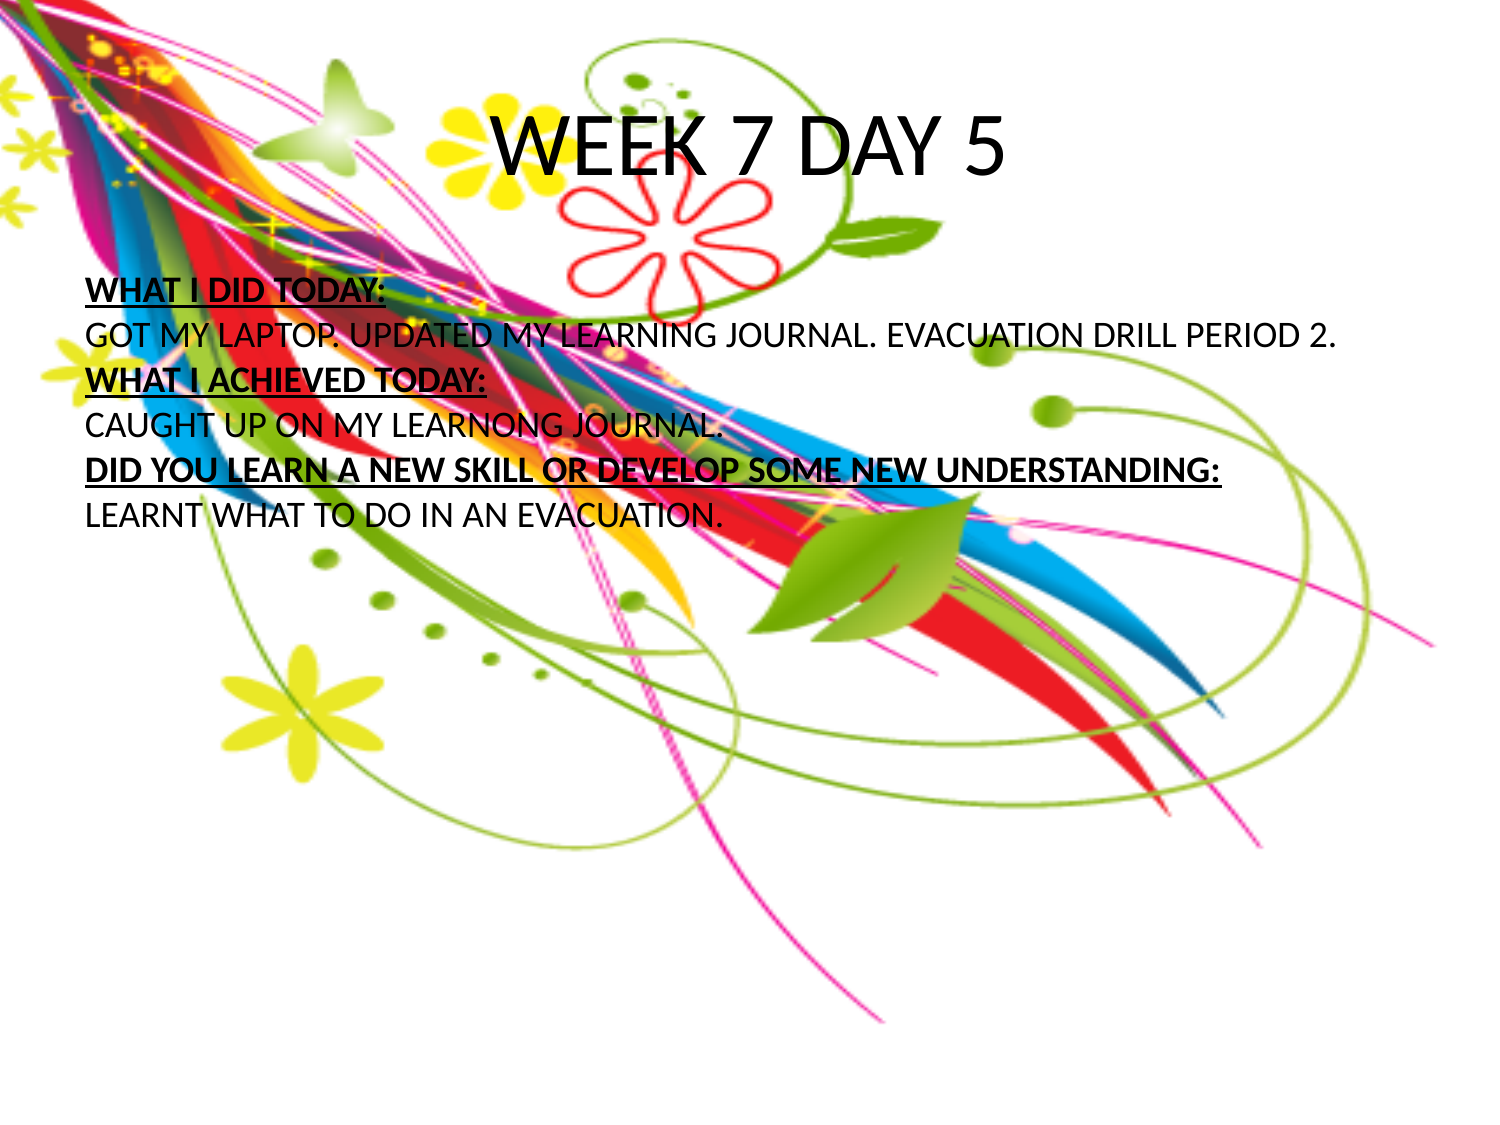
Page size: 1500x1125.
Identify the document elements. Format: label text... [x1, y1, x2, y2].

title WEEK 7 DAY 5 [75, 45, 1425, 233]
picture [0, 0, 1500, 1125]
text_box WHAT I DID TODAY: GOT MY LAPTOP. UPDATED MY LEARNING JOURNAL. EVACUATION DRILL PERIOD 2. WHAT I ACHIEVED TODAY: CAUGHT UP ON MY LEARNONG JOURNAL. DID YOU LEARN A NEW SKILL OR DEVELOP SOME NEW UNDERSTANDING: LEARNT WHAT TO DO IN AN EVACUATION. [70, 257, 1442, 543]
